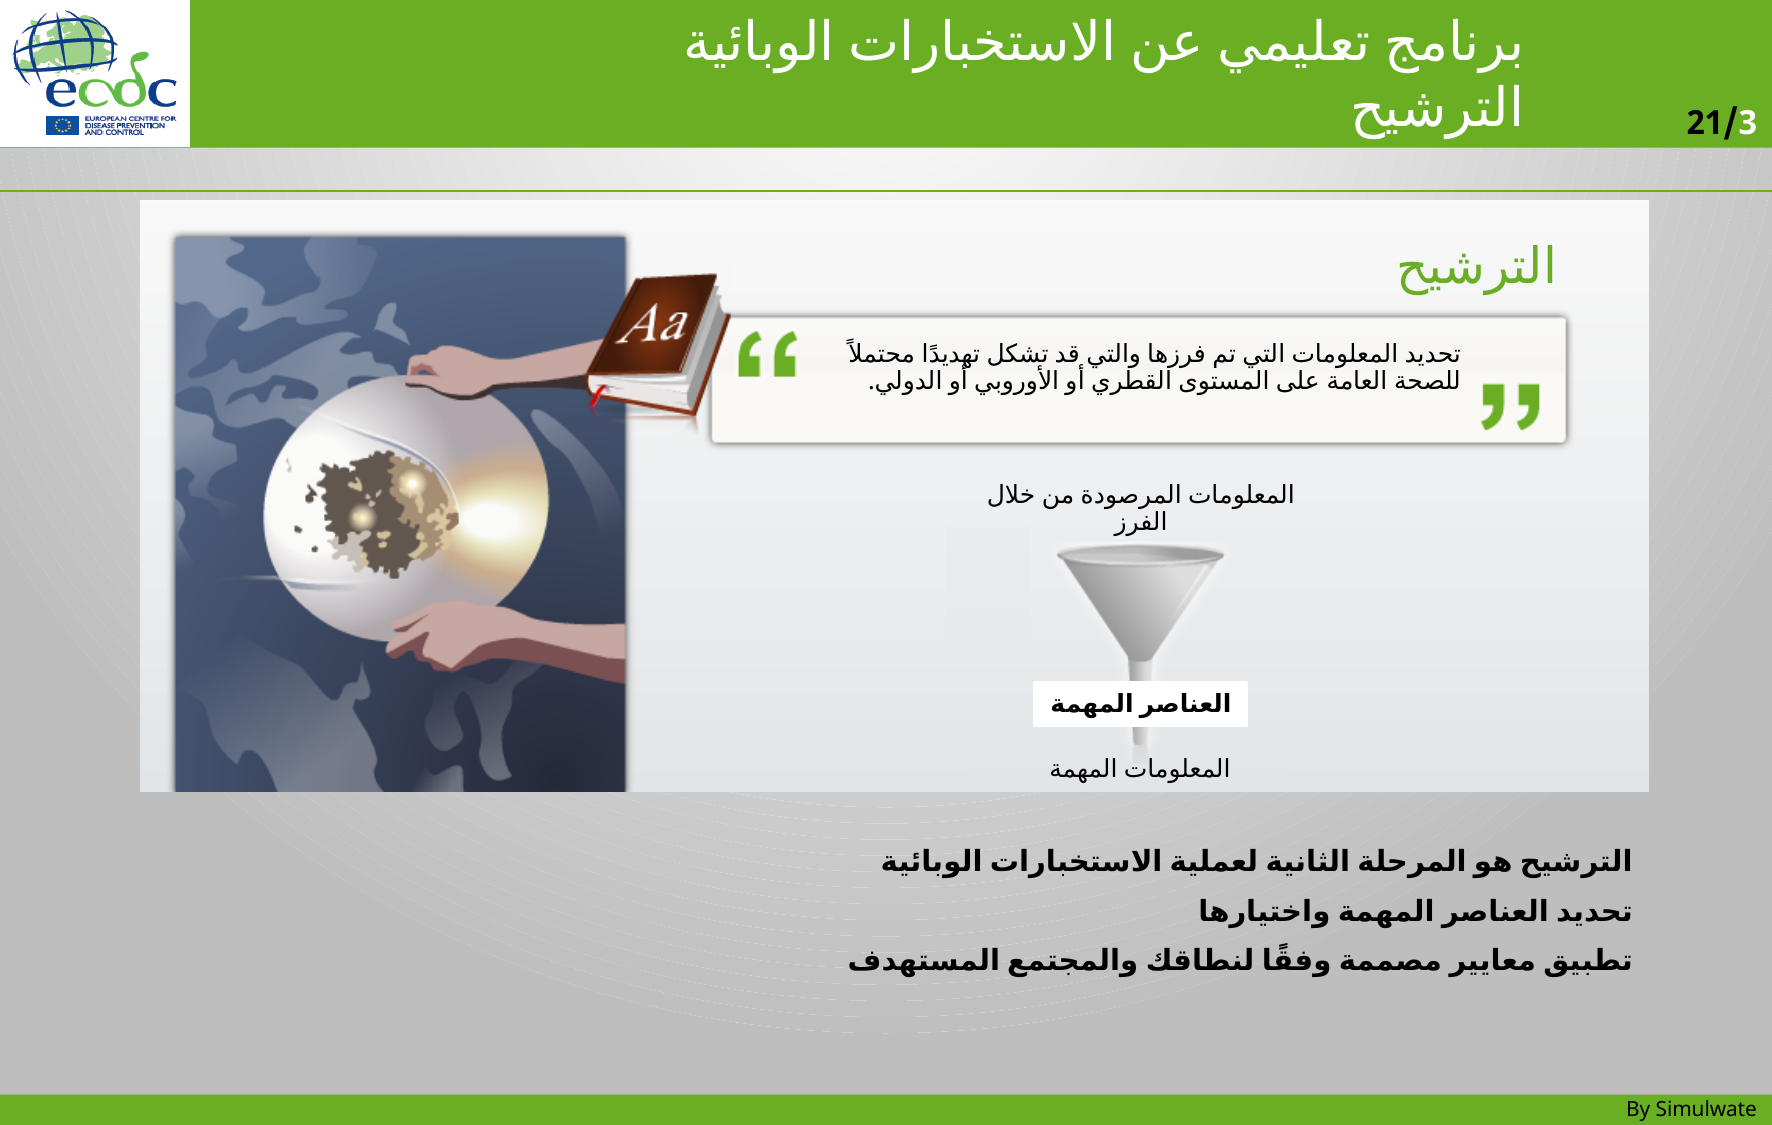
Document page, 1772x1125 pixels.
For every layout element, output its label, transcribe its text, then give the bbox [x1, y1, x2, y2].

text_box الترشيح هو المرحلة الثانية لعملية الاستخبارات الوبائية تحديد العناصر المهمة واختيارها تطبيق معايير مصممة وفقًا لنطاقك والمجتمع المستهدف [168, 834, 1649, 1064]
picture [139, 200, 1649, 792]
picture [0, 0, 190, 147]
